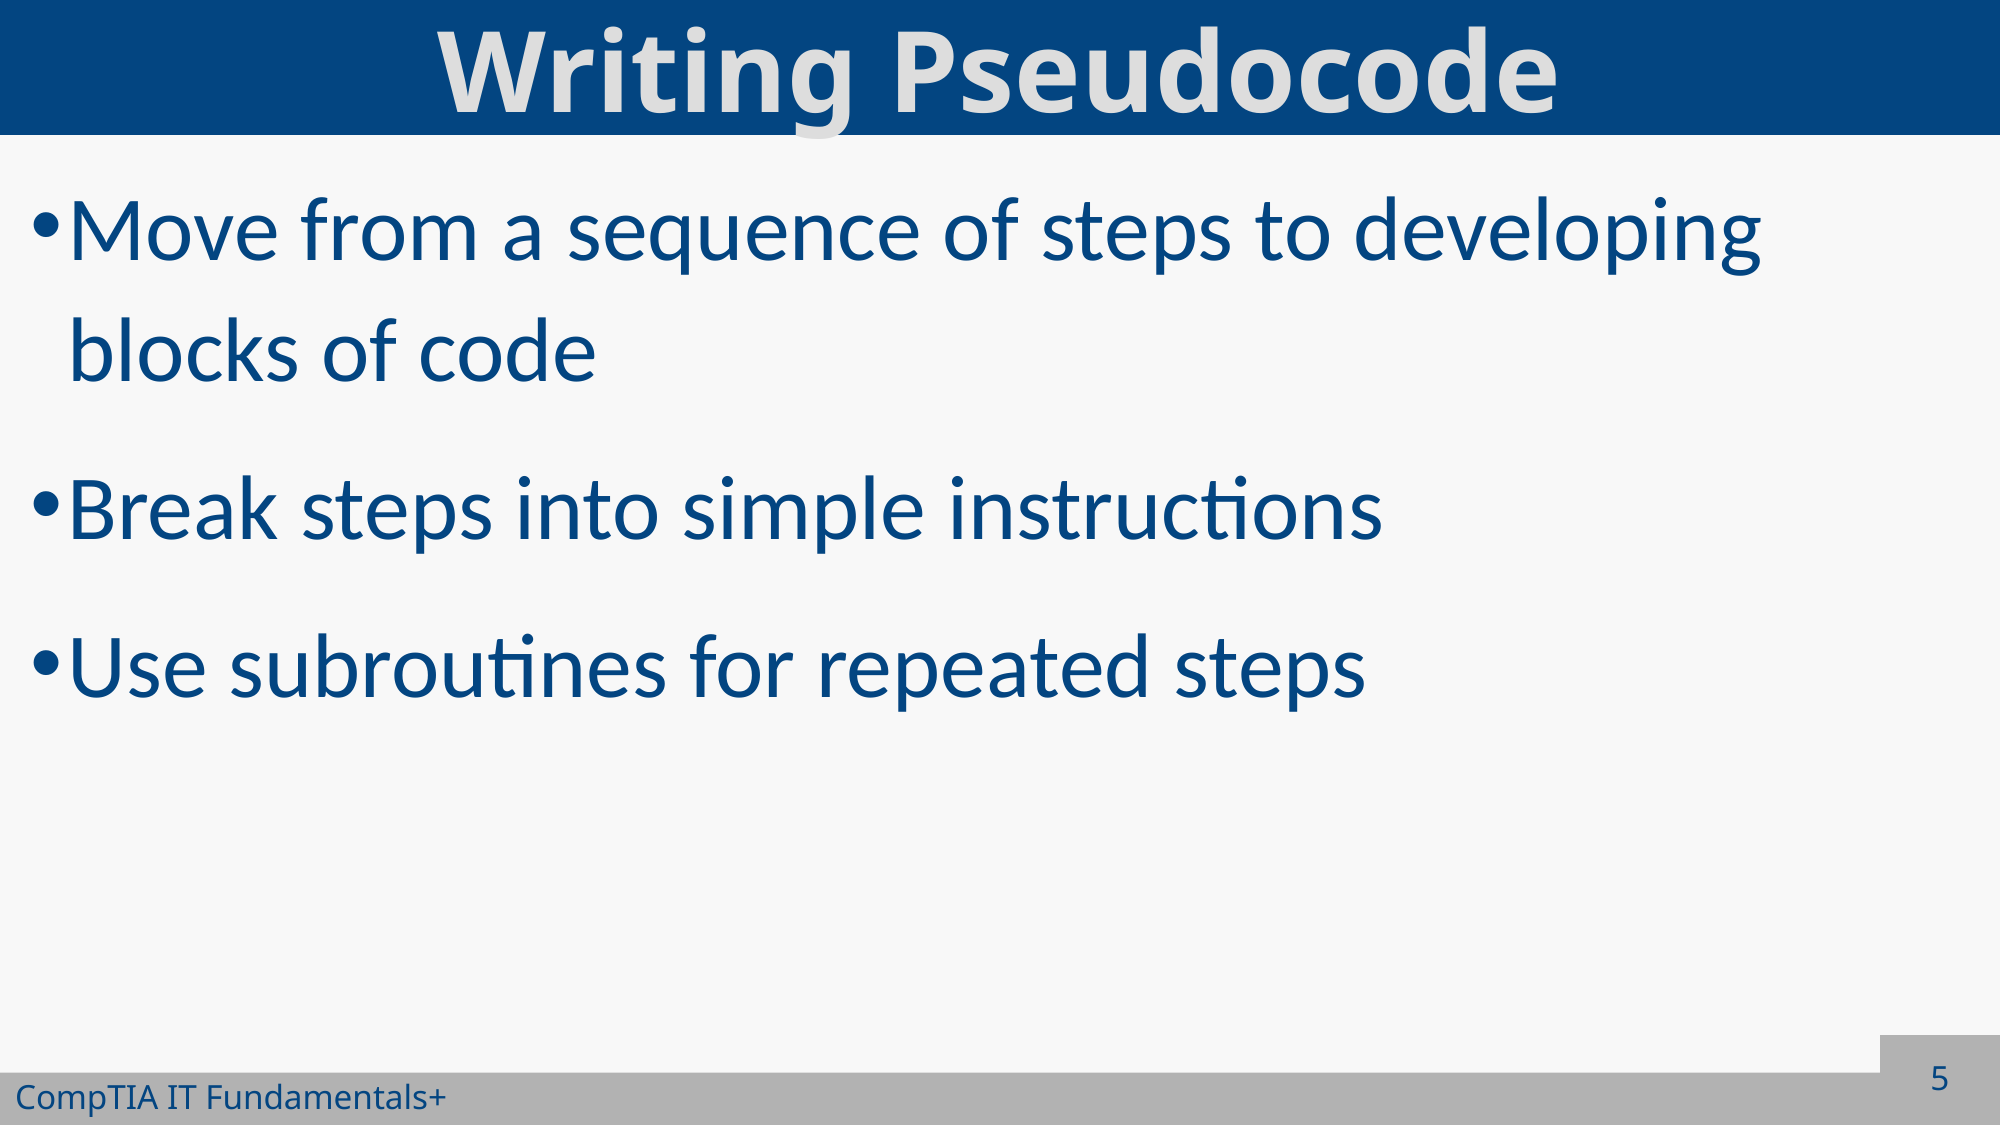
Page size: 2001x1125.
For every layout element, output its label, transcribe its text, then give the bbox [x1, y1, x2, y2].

title Writing Pseudocode [0, 0, 2000, 135]
slide_number 5 [1880, 1035, 2000, 1125]
list Move from a sequence of steps to developing blocks of code Break steps into simple instructions Use subroutines for repeated steps [15, 149, 1980, 1065]
footer CompTIA IT Fundamentals+ [0, 1072, 1880, 1125]
